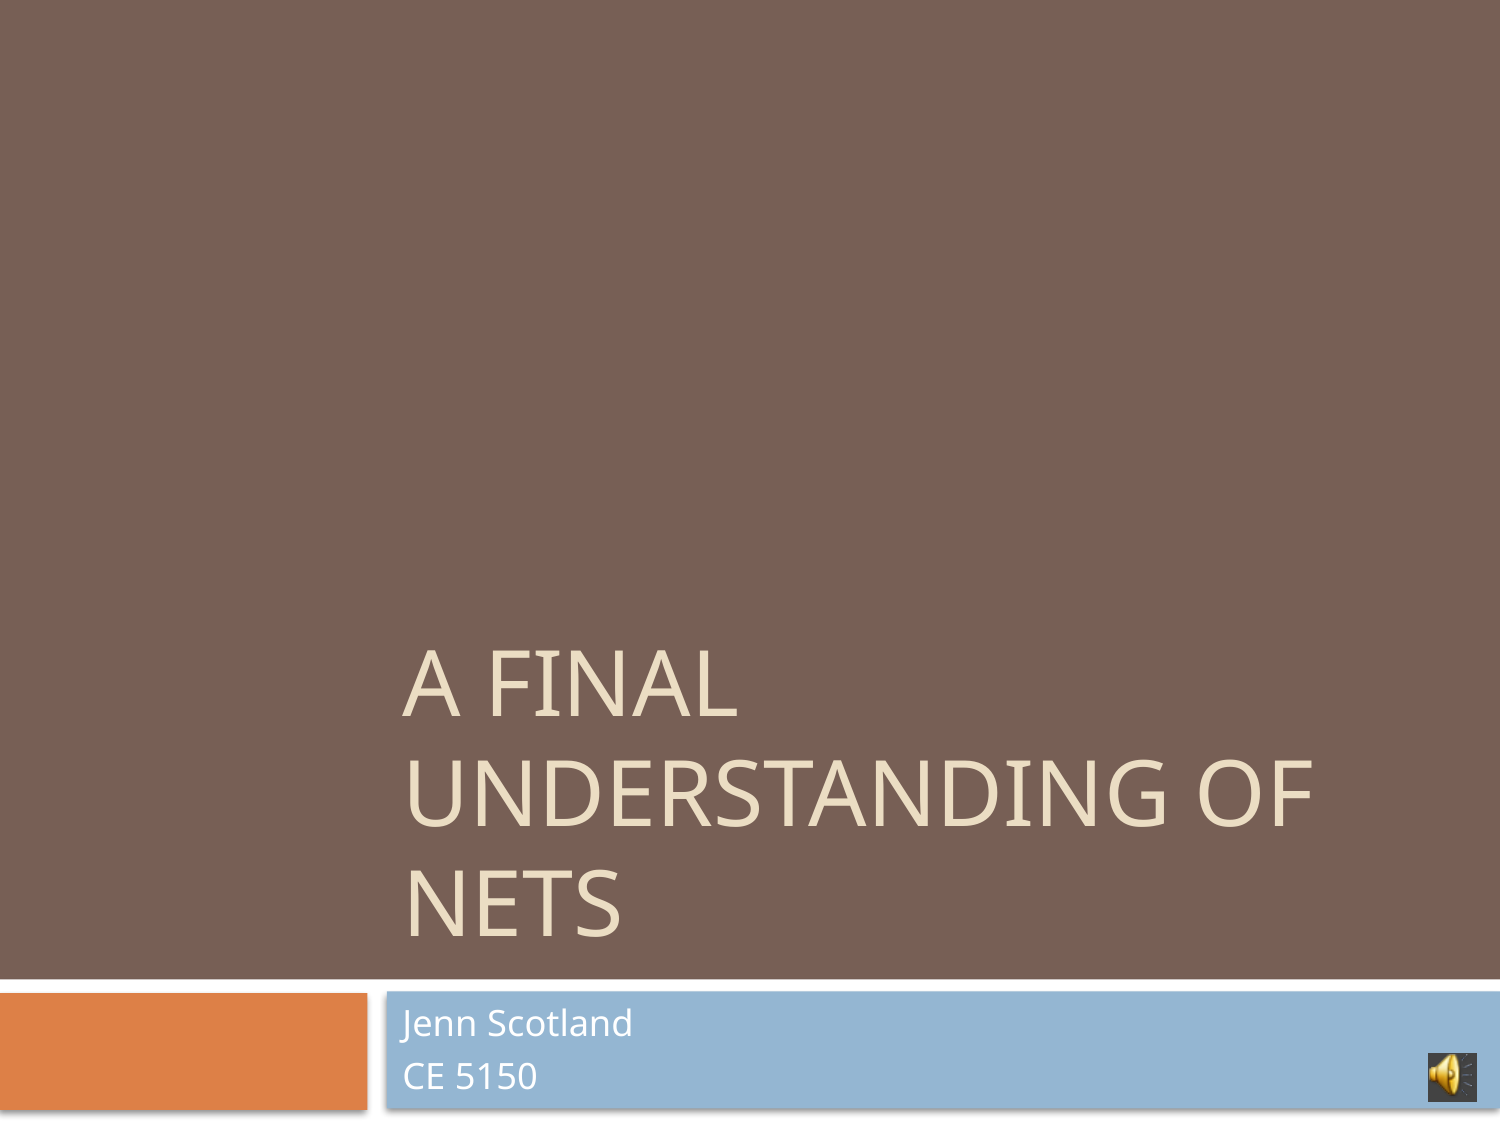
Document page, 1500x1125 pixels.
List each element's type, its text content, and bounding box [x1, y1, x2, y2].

title A Final Understanding of NETS [387, 662, 1450, 963]
picture [1427, 1052, 1478, 1103]
subtitle Jenn Scotland CE 5150 [387, 992, 1488, 1105]
